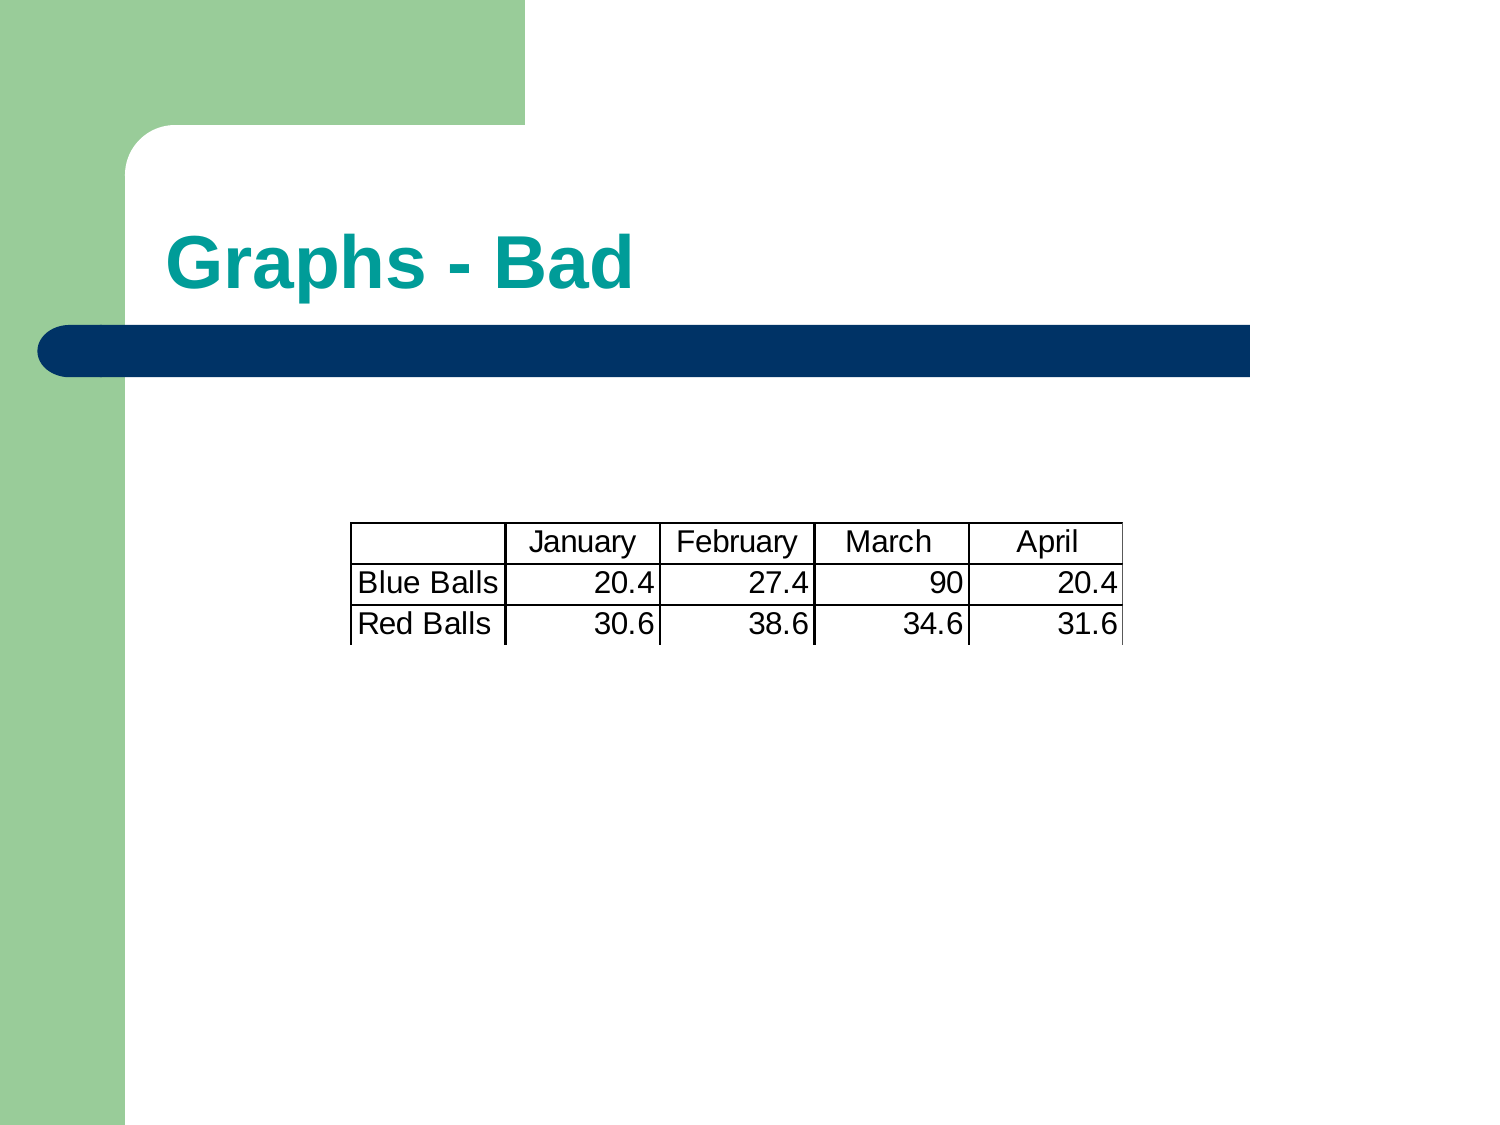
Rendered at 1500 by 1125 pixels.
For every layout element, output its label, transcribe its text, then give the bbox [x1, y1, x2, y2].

title Graphs - Bad [150, 125, 1463, 313]
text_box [349, 521, 1126, 648]
